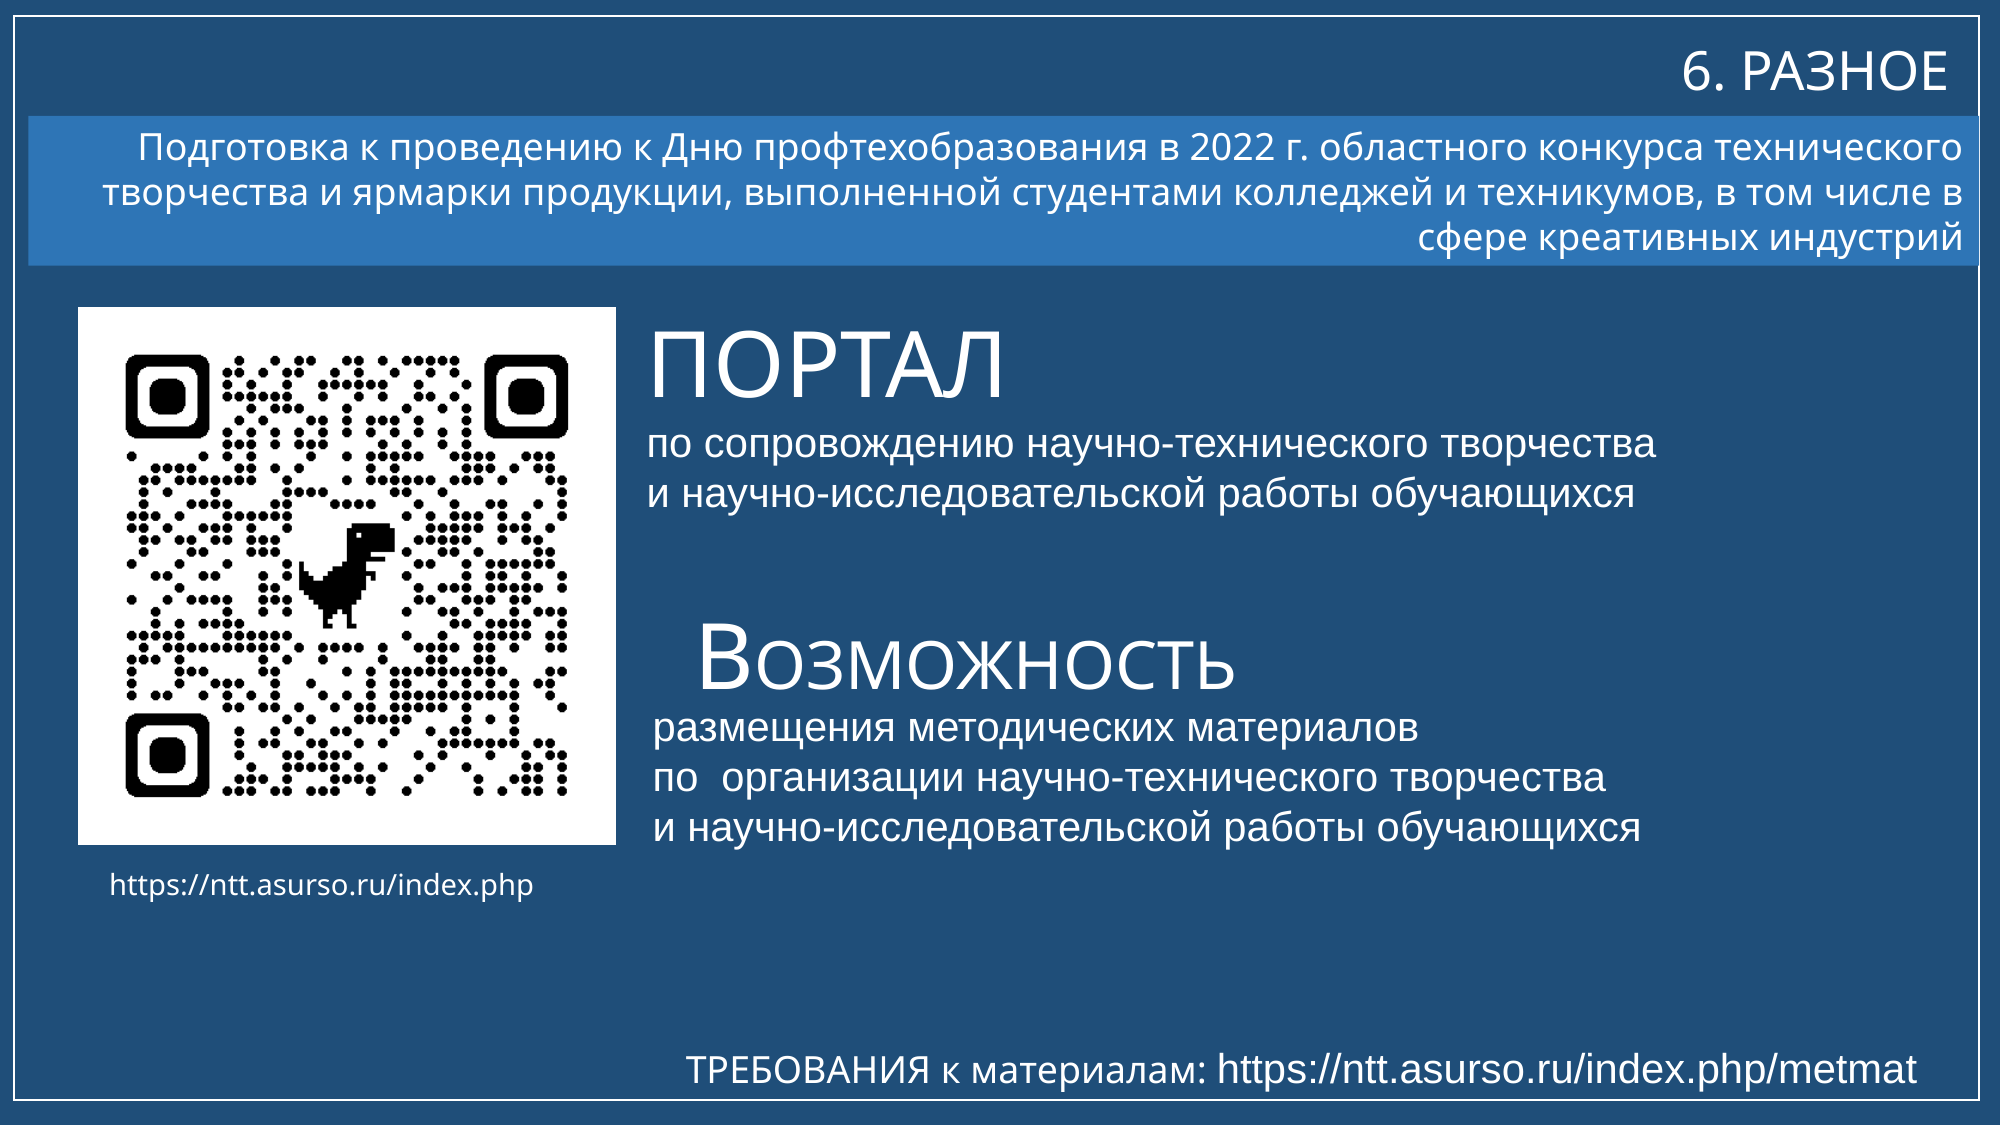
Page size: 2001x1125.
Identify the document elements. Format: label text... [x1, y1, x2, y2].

text_box ТРЕБОВАНИЯ к материалам: https://ntt.asurso.ru/index.php/metmat [671, 1034, 1933, 1100]
text_box ВОЗМОЖНОСТЬ [680, 590, 1253, 692]
text_box размещения методических материалов по организации научно-технического творчества и научно-исследовательской работы обучающихся [637, 692, 1966, 858]
text_box [13, 15, 1980, 1101]
picture [78, 307, 616, 845]
text_box ПОРТАЛ по сопровождению научно-технического творчества и научно-исследовательской работы обучающихся [631, 298, 1966, 523]
text_box https://ntt.asurso.ru/index.php [94, 859, 638, 909]
text_box Подготовка к проведению к Дню профтехобразования в 2022 г. областного конкурса технического творчества и ярмарки продукции, выполненной студентами колледжей и техникумов, в том числе в сфере креативных индустрий [28, 115, 1980, 266]
